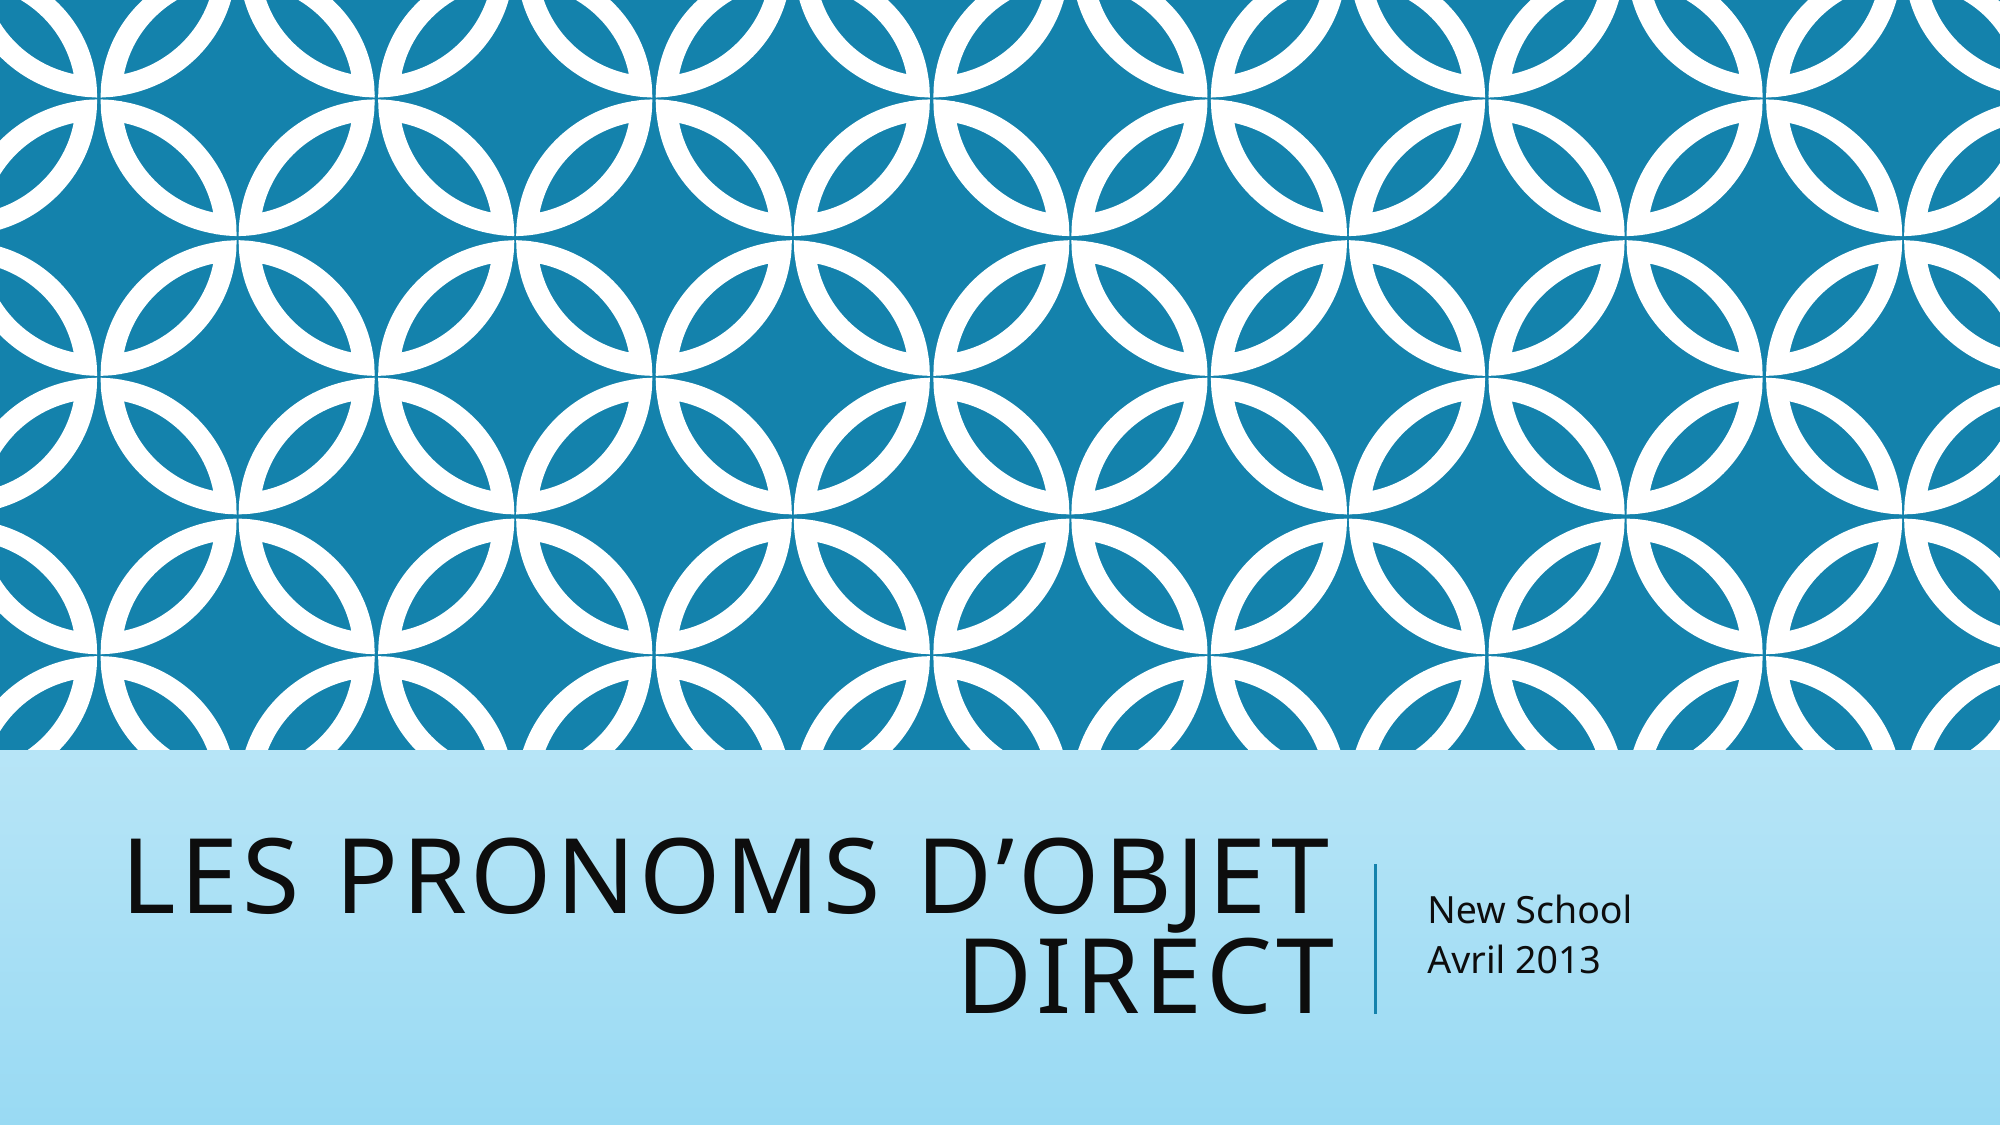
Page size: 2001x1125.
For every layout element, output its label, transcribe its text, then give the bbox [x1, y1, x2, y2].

subtitle New School Avril 2013 [1412, 813, 1938, 1054]
title Les pronoms d’objet direct [75, 813, 1350, 1054]
